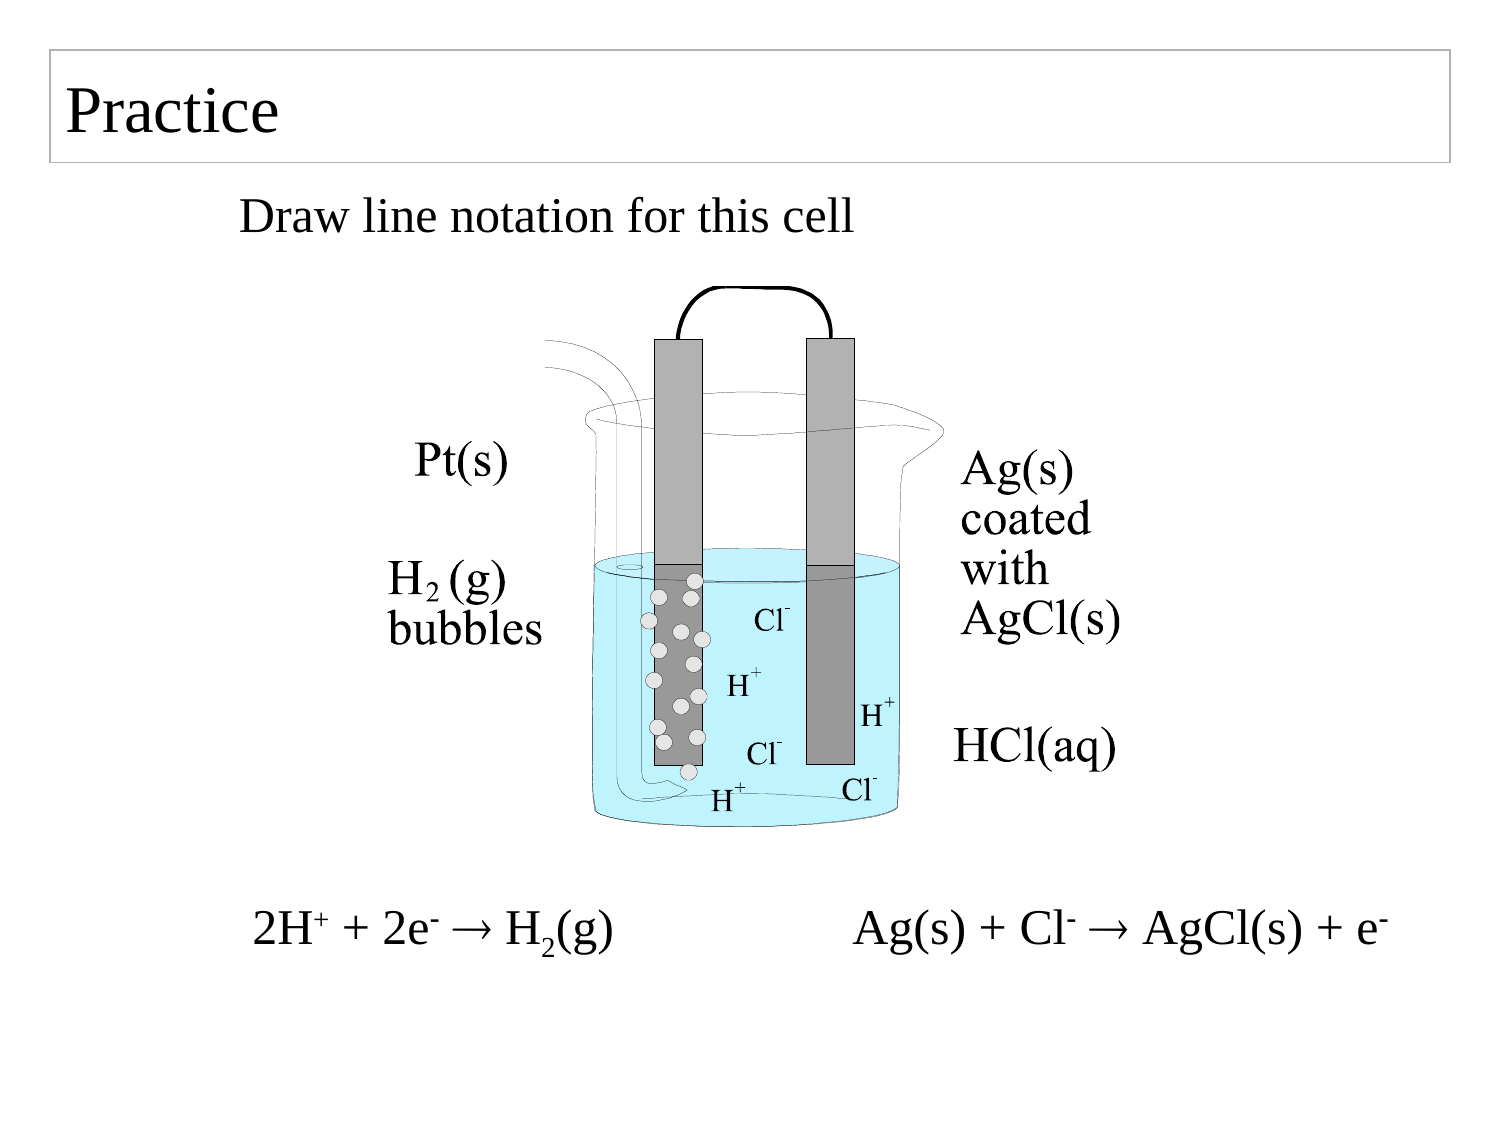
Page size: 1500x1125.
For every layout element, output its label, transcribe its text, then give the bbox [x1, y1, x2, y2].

text_box Draw line notation for this cell [224, 174, 871, 250]
text_box 2H+ + 2e  H2(g) Ag(s) + Cl  AgCl(s) + e [237, 887, 1438, 971]
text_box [387, 286, 1120, 827]
title Practice [49, 49, 1451, 163]
